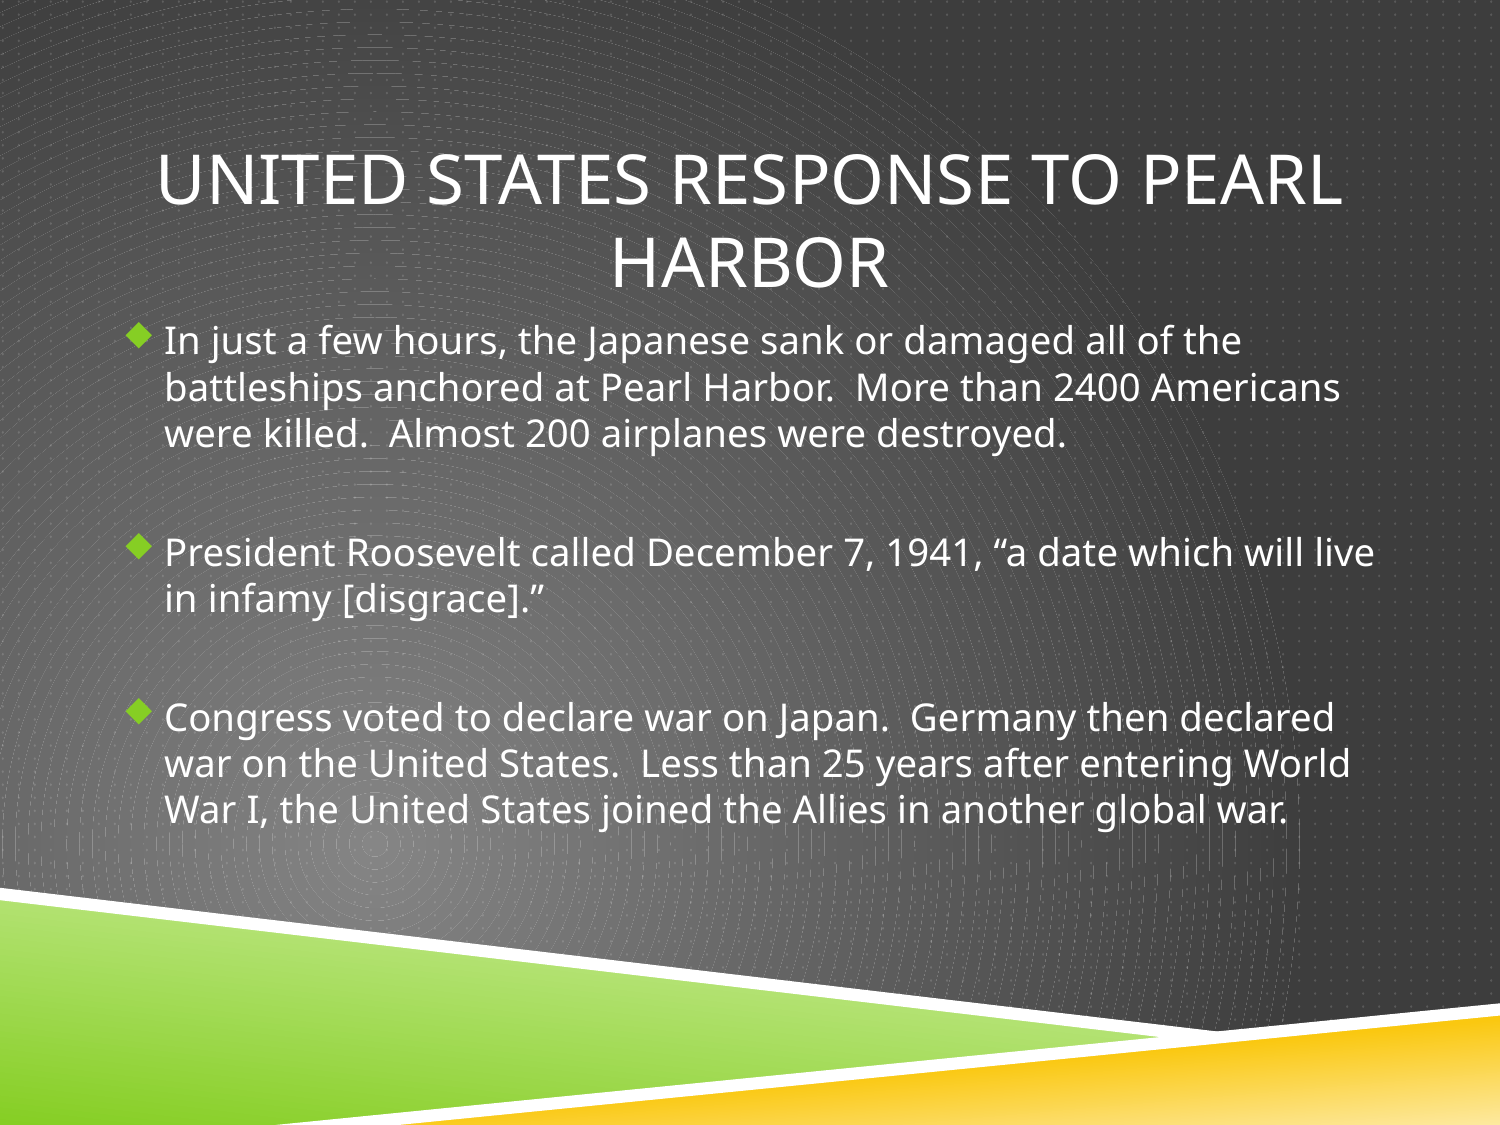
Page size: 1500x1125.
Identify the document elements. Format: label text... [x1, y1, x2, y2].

title United States Response to Pearl Harbor [112, 45, 1388, 309]
list In just a few hours, the Japanese sank or damaged all of the battleships anchored at Pearl Harbor. More than 2400 Americans were killed. Almost 200 airplanes were destroyed. President Roosevelt called December 7, 1941, “a date which will live in infamy [disgrace].” Congress voted to declare war on Japan. Germany then declared war on the United States. Less than 25 years after entering World War I, the United States joined the Allies in another global war. [112, 309, 1388, 875]
